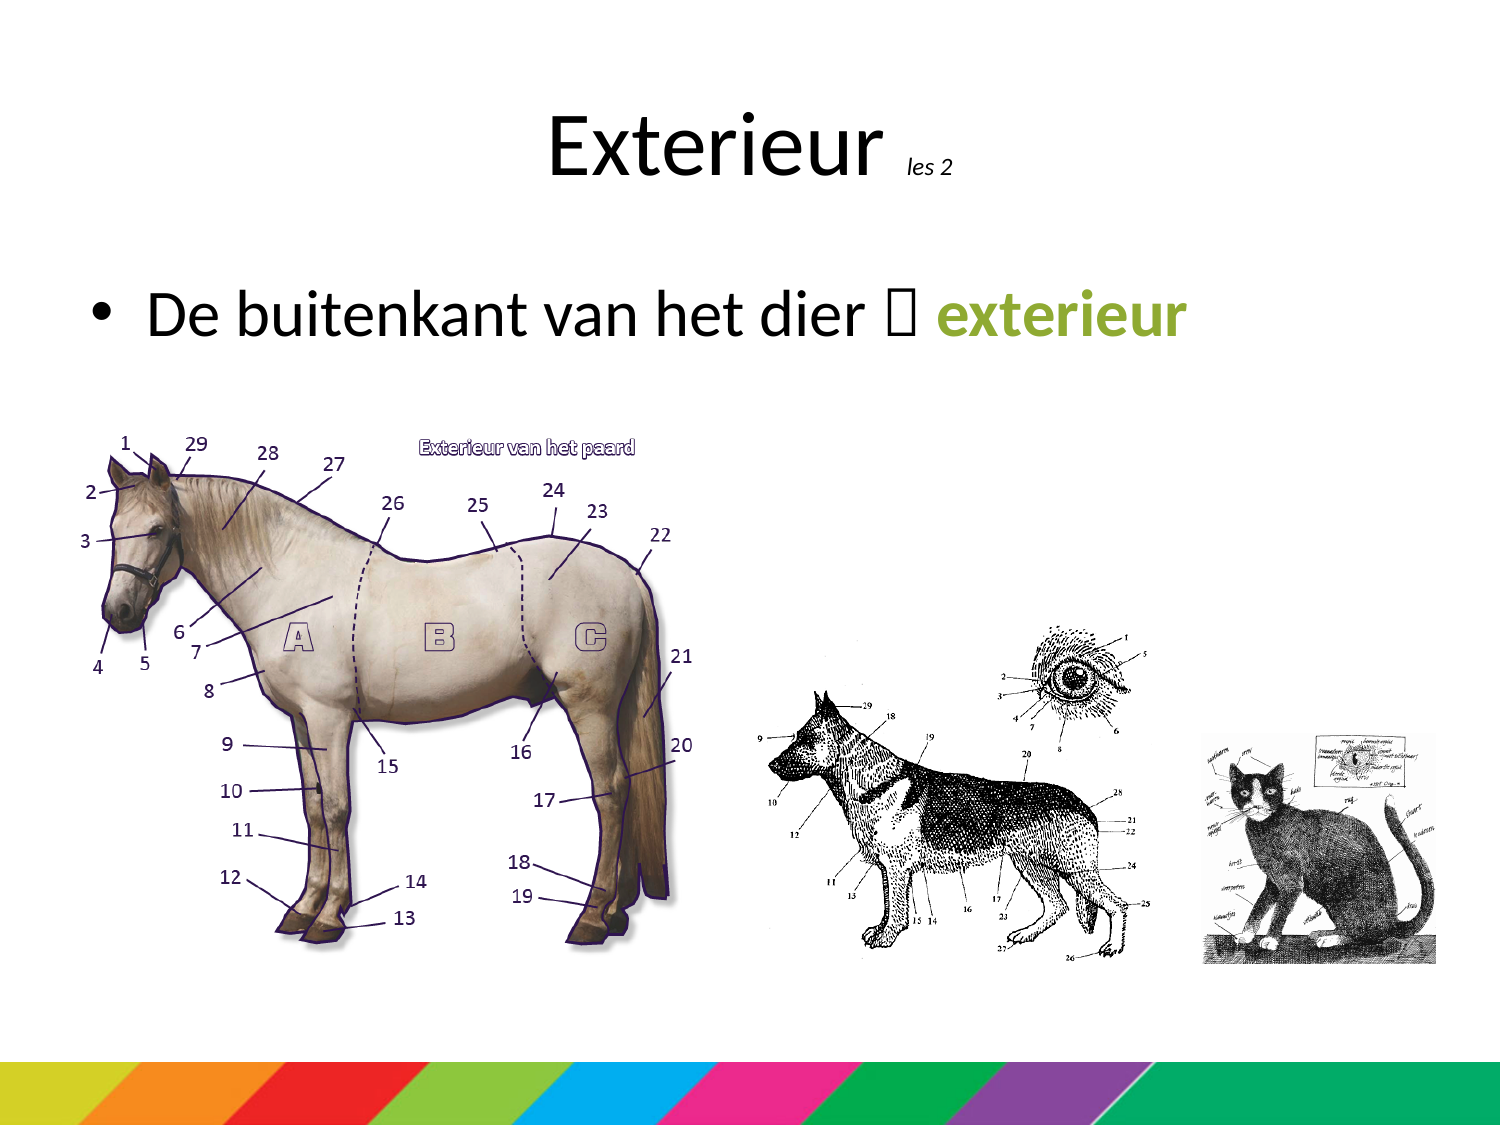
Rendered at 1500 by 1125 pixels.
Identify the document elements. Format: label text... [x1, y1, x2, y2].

picture [76, 413, 703, 965]
picture [656, 1062, 1500, 1125]
picture [749, 622, 1152, 965]
picture [1200, 733, 1436, 965]
picture [0, 1062, 574, 1125]
title Exterieur les 2 [75, 45, 1425, 233]
list De buitenkant van het dier  exterieur [75, 262, 1425, 1005]
